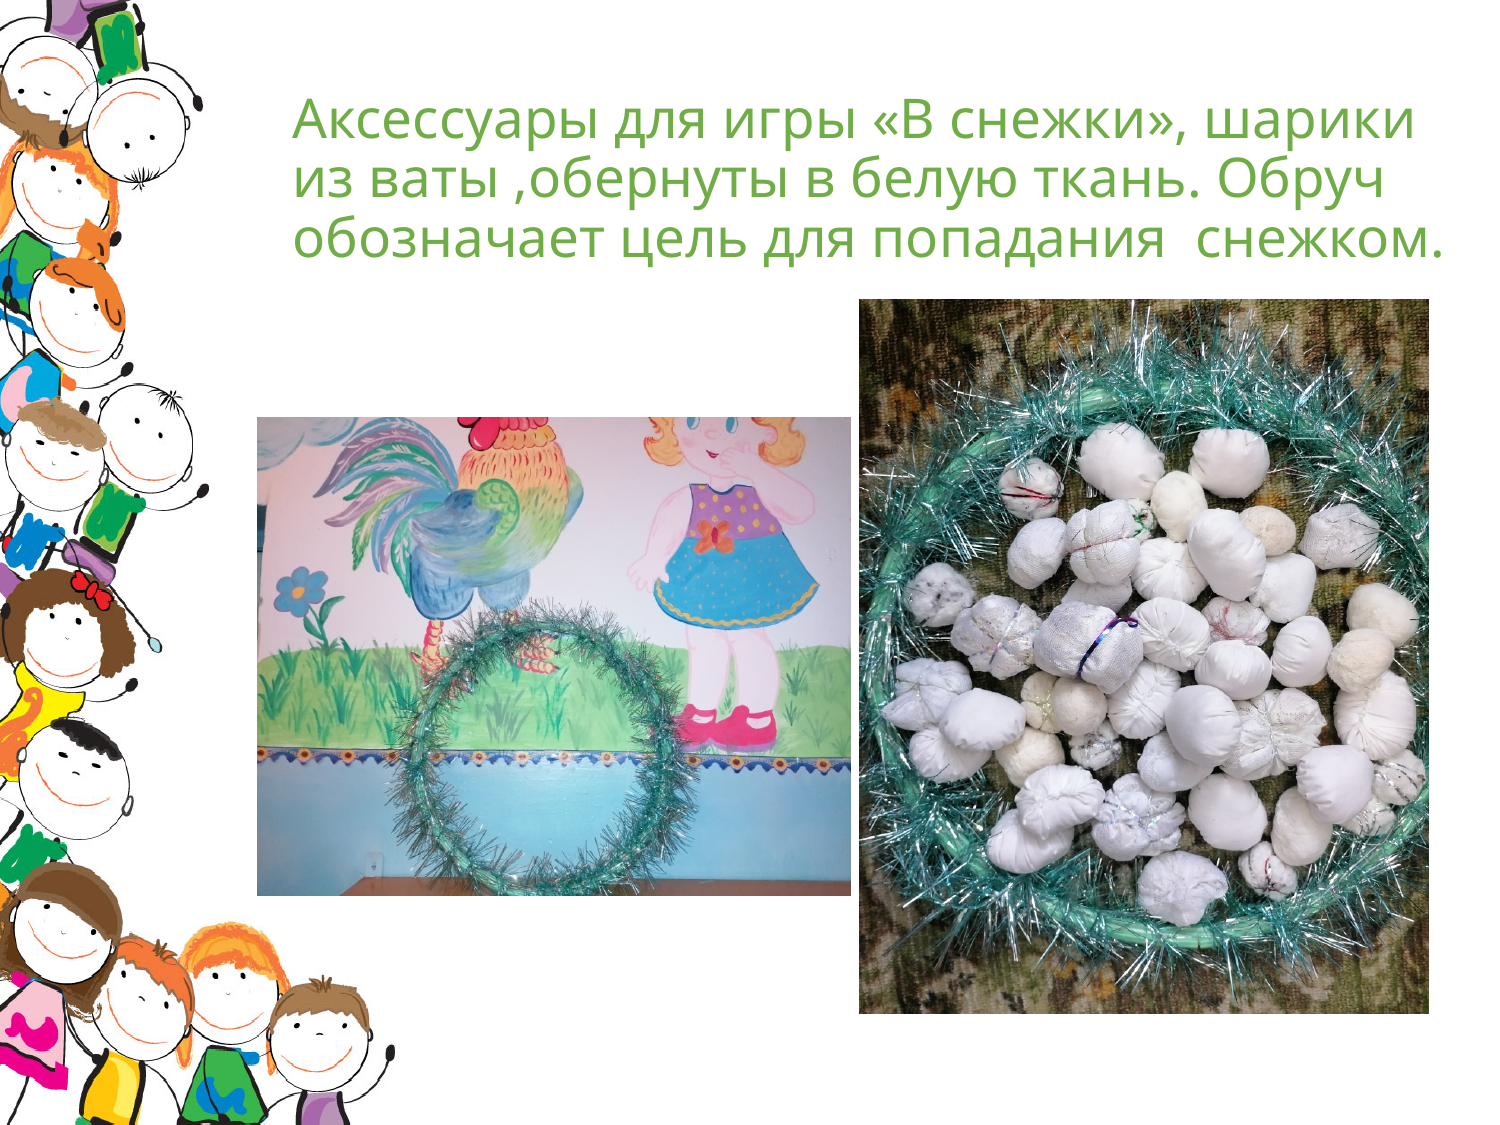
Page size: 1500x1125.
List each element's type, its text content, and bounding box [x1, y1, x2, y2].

title Аксессуары для игры «В снежки», шарики из ваты ,обернуты в белую ткань. Обруч обозначает цель для попадания снежком. [277, 62, 1469, 298]
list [859, 299, 1429, 1014]
picture [0, 0, 1500, 1125]
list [257, 417, 851, 896]
picture [0, 262, 10, 274]
